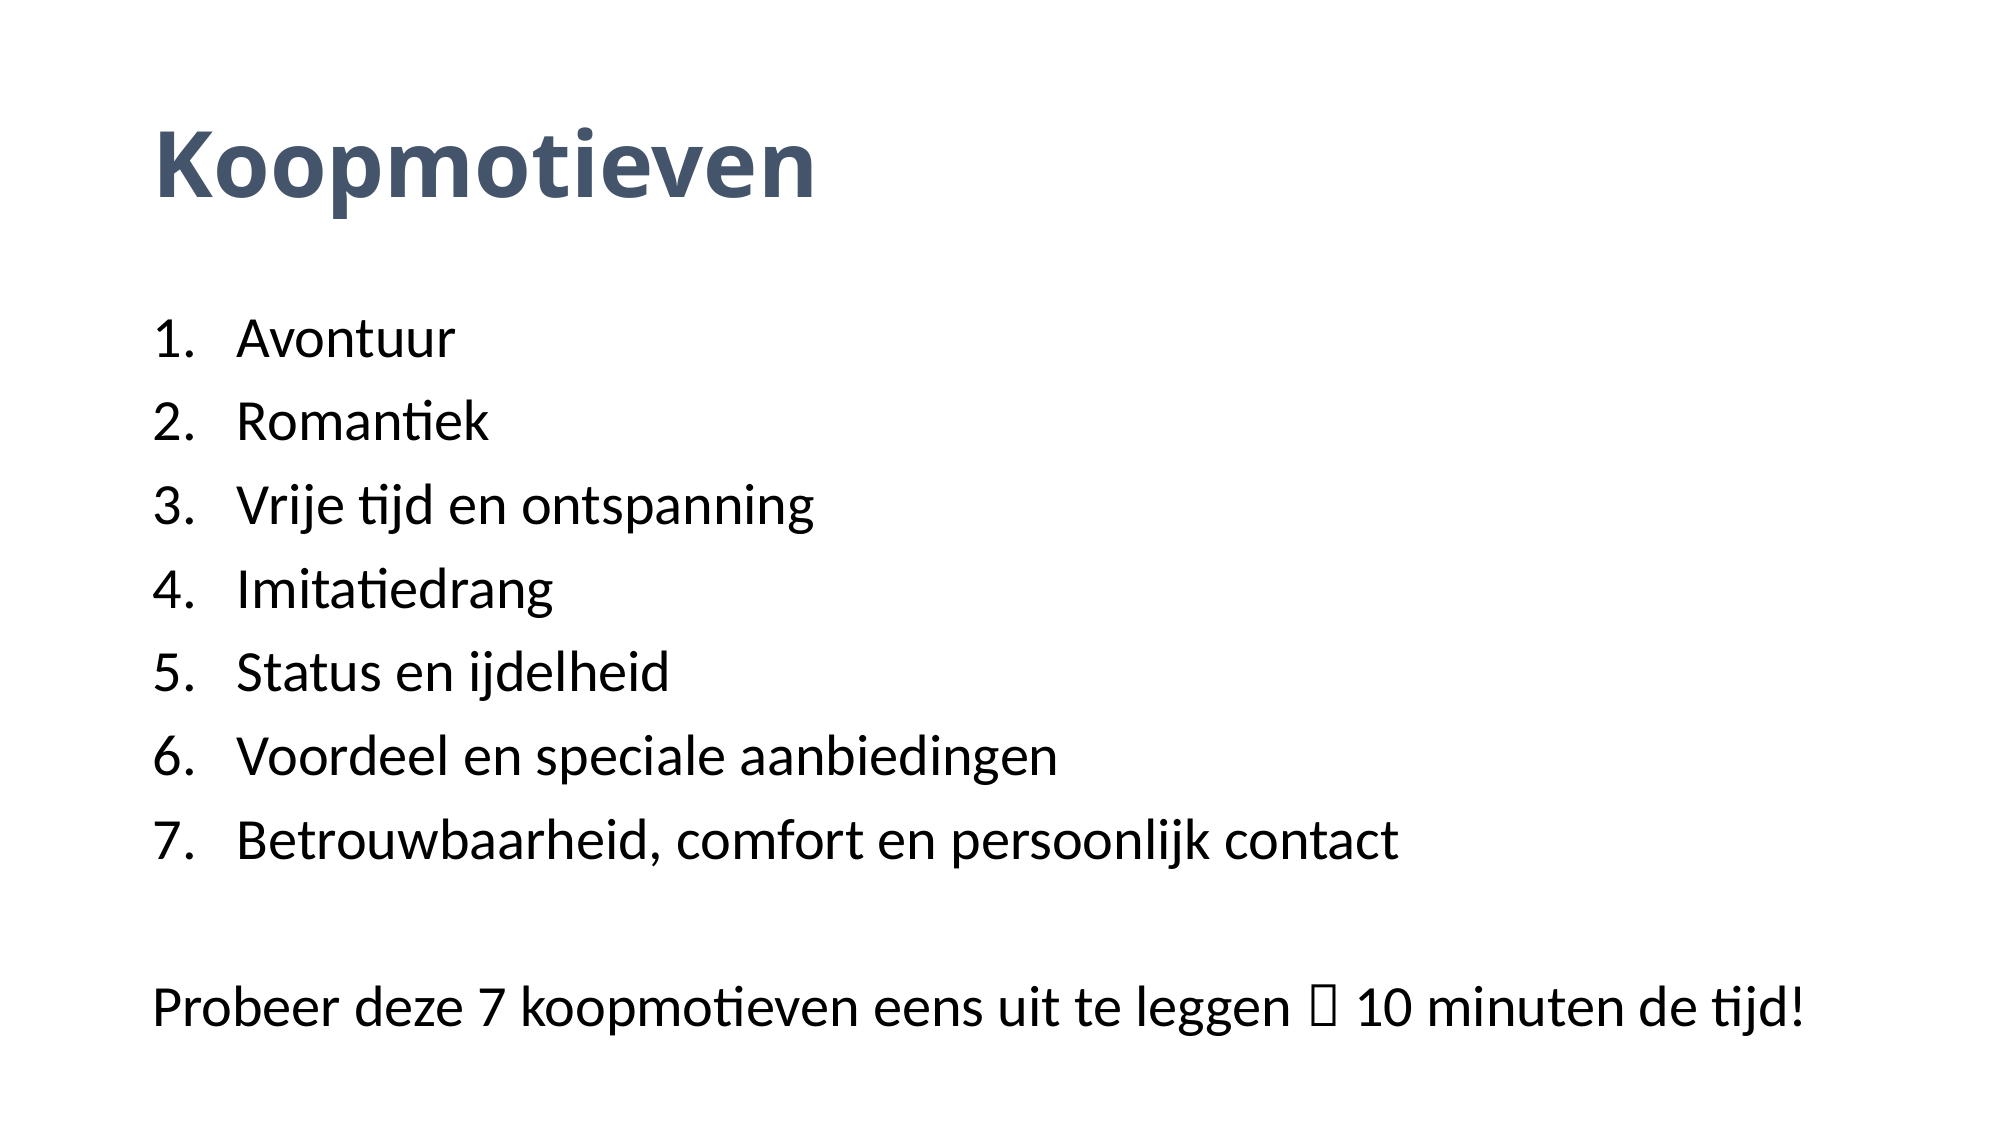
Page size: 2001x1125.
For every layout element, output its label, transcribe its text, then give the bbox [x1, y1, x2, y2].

title Koopmotieven [137, 59, 1863, 277]
list Avontuur Romantiek Vrije tijd en ontspanning Imitatiedrang Status en ijdelheid Voordeel en speciale aanbiedingen Betrouwbaarheid, comfort en persoonlijk contact Probeer deze 7 koopmotieven eens uit te leggen  10 minuten de tijd! [137, 299, 2000, 1058]
